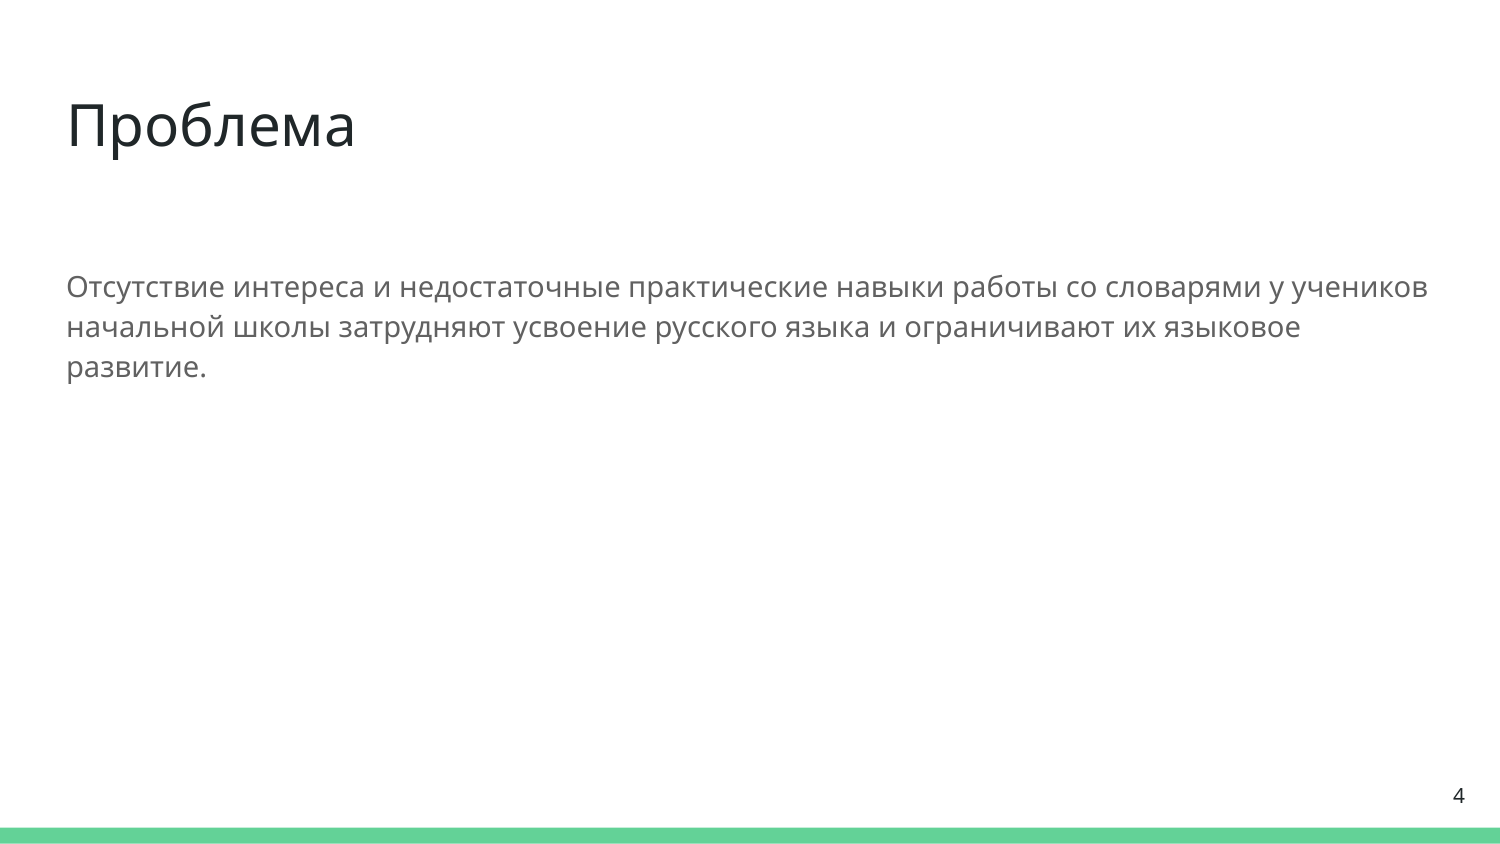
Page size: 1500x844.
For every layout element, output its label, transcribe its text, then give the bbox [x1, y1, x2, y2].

title Проблема [51, 72, 1449, 167]
list Отсутствие интереса и недостаточные практические навыки работы со словарями у учеников начальной школы затрудняют усвоение русского языка и ограничивают их языковое развитие. [51, 248, 1449, 774]
slide_number ‹#› [1389, 764, 1480, 830]
